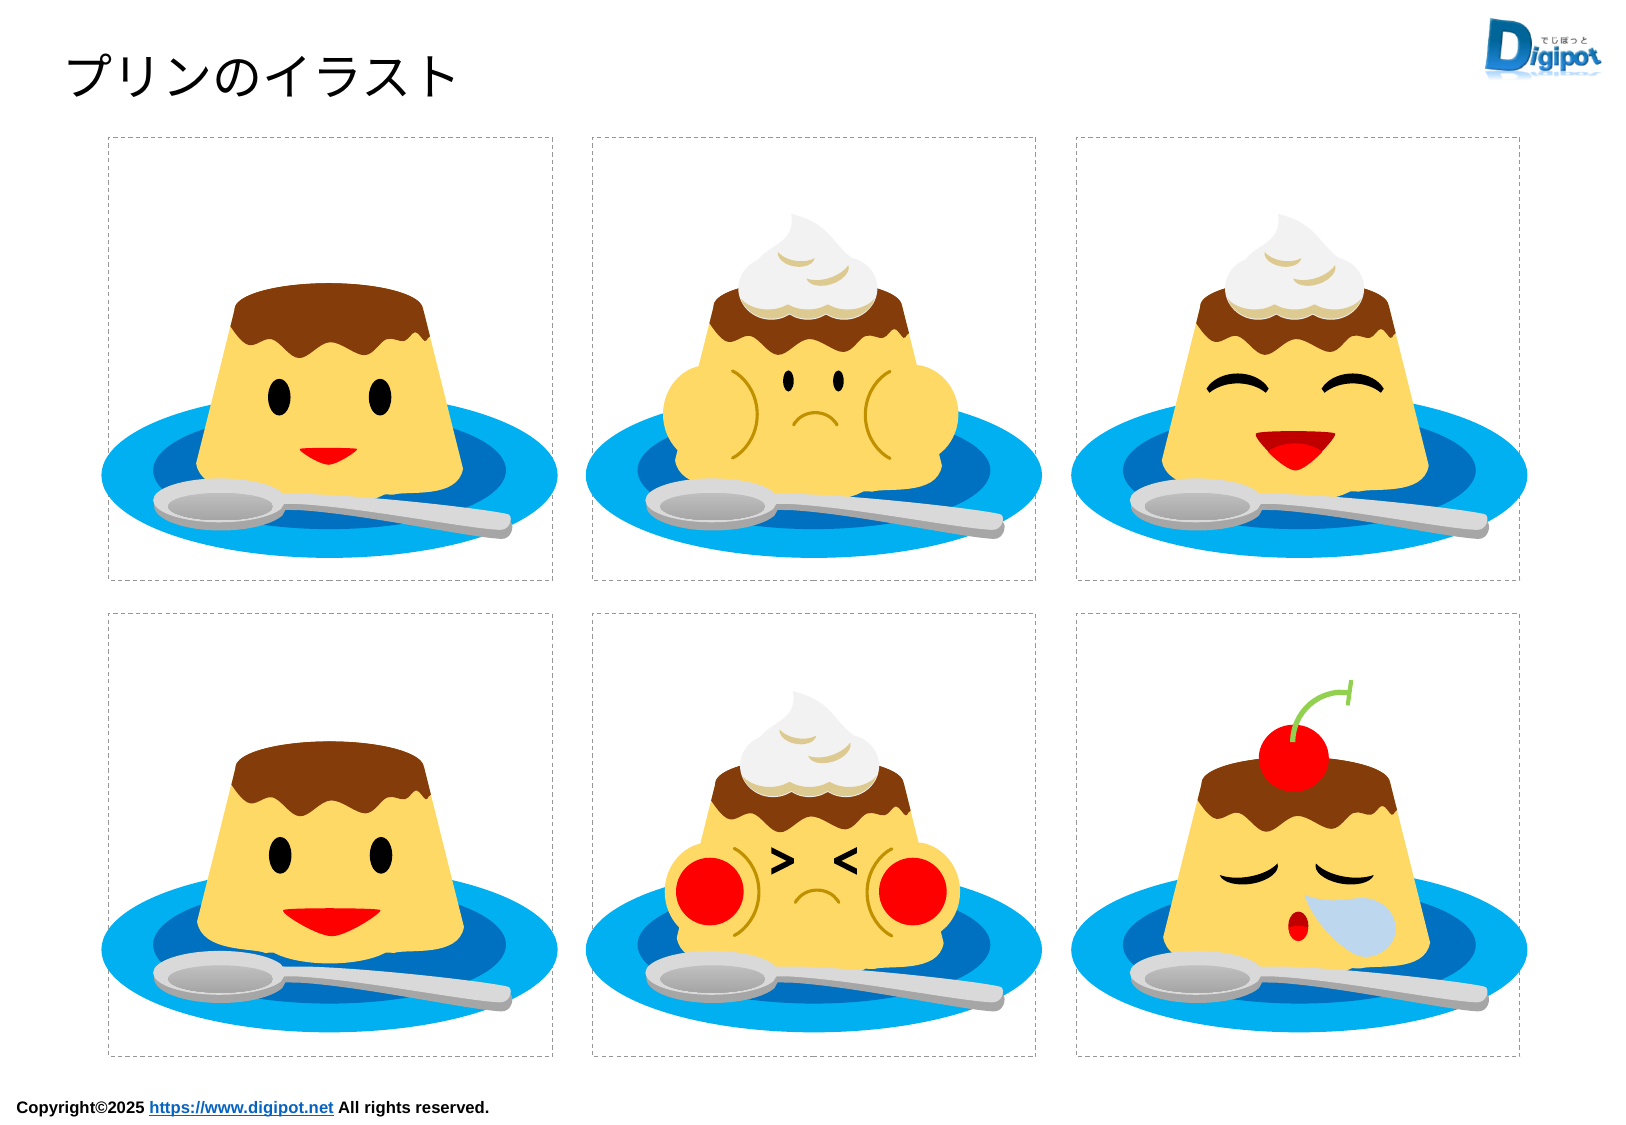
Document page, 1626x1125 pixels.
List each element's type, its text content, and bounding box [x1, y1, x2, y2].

picture [1485, 18, 1602, 82]
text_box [101, 283, 558, 558]
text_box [1071, 213, 1528, 558]
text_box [101, 741, 558, 1033]
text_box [585, 213, 1043, 558]
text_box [585, 691, 1043, 1033]
text_box プリンのイラスト [47, 38, 477, 113]
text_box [1071, 679, 1528, 1033]
